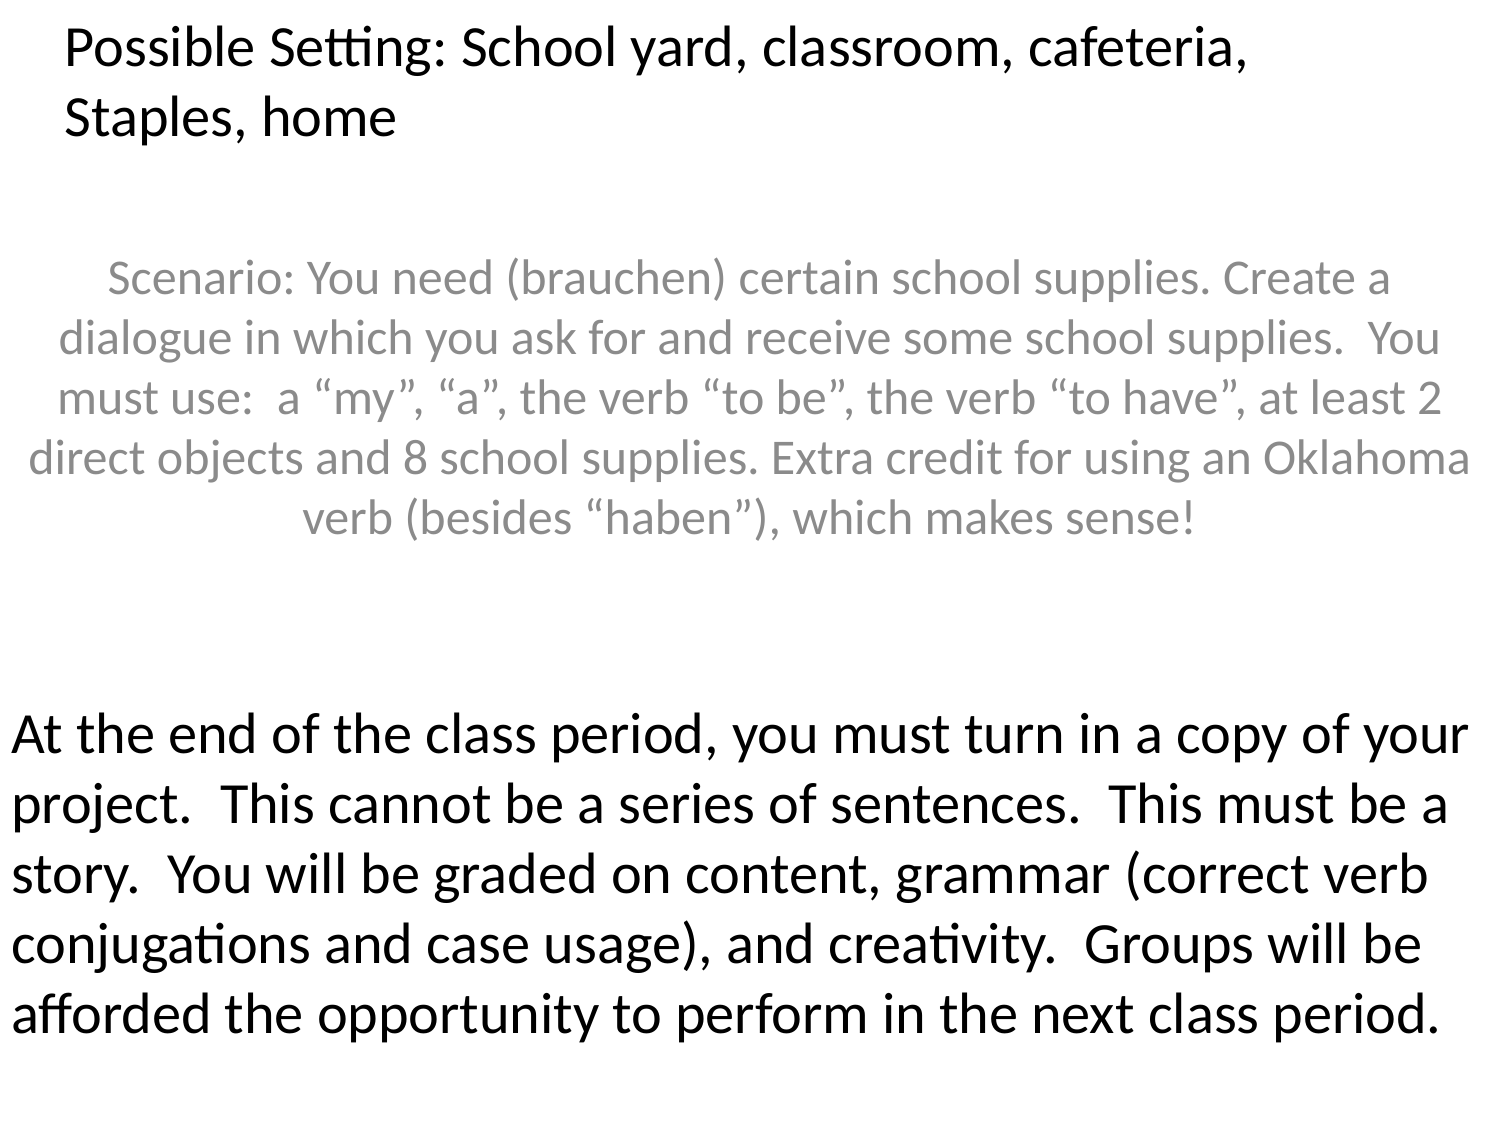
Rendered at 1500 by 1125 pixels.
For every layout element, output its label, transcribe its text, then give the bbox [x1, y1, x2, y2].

text_box At the end of the class period, you must turn in a copy of your project. This cannot be a series of sentences. This must be a story. You will be graded on content, grammar (correct verb conjugations and case usage), and creativity. Groups will be afforded the opportunity to perform in the next class period. [0, 687, 1497, 1053]
subtitle Scenario: You need (brauchen) certain school supplies. Create a dialogue in which you ask for and receive some school supplies. You must use: a “my”, “a”, the verb “to be”, the verb “to have”, at least 2 direct objects and 8 school supplies. Extra credit for using an Oklahoma verb (besides “haben”), which makes sense! [2, 237, 1498, 475]
text_box Possible Setting: School yard, classroom, cafeteria, Staples, home [50, 1, 1450, 156]
